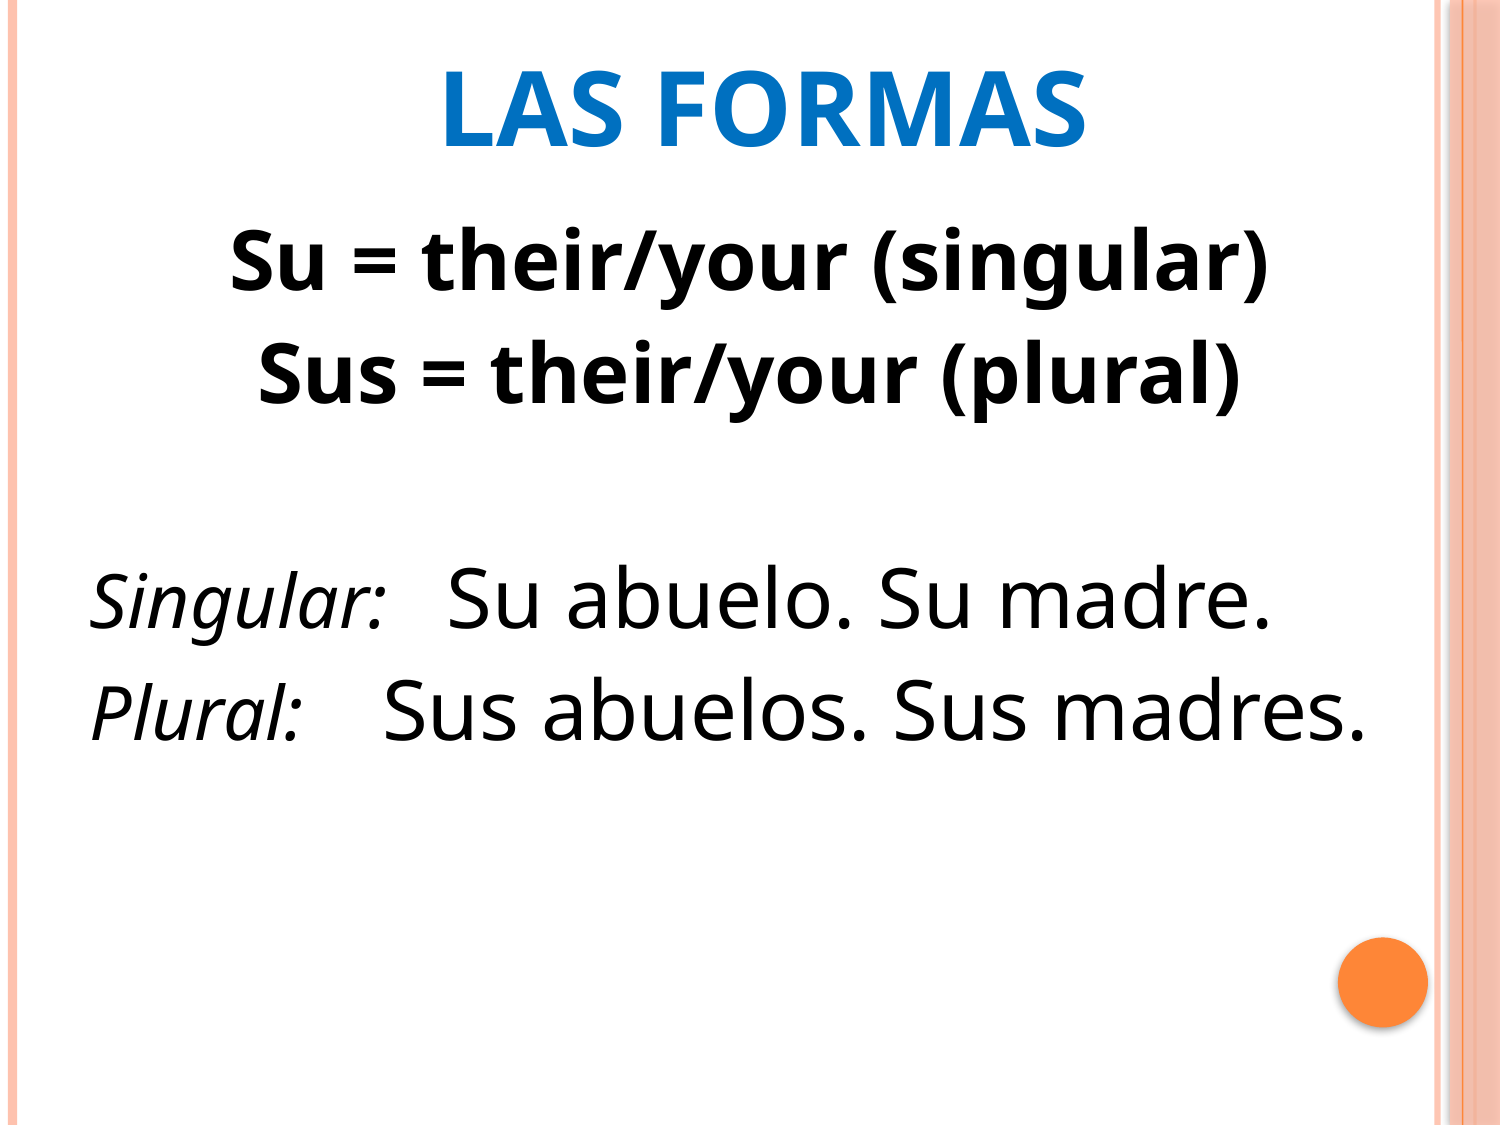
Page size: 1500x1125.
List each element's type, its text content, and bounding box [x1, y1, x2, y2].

title Las formas [200, 0, 1328, 175]
list Su = their/your (singular) Sus = their/your (plural) Singular: Su abuelo. Su madre. Plural: Sus abuelos. Sus madres. [75, 200, 1425, 1000]
